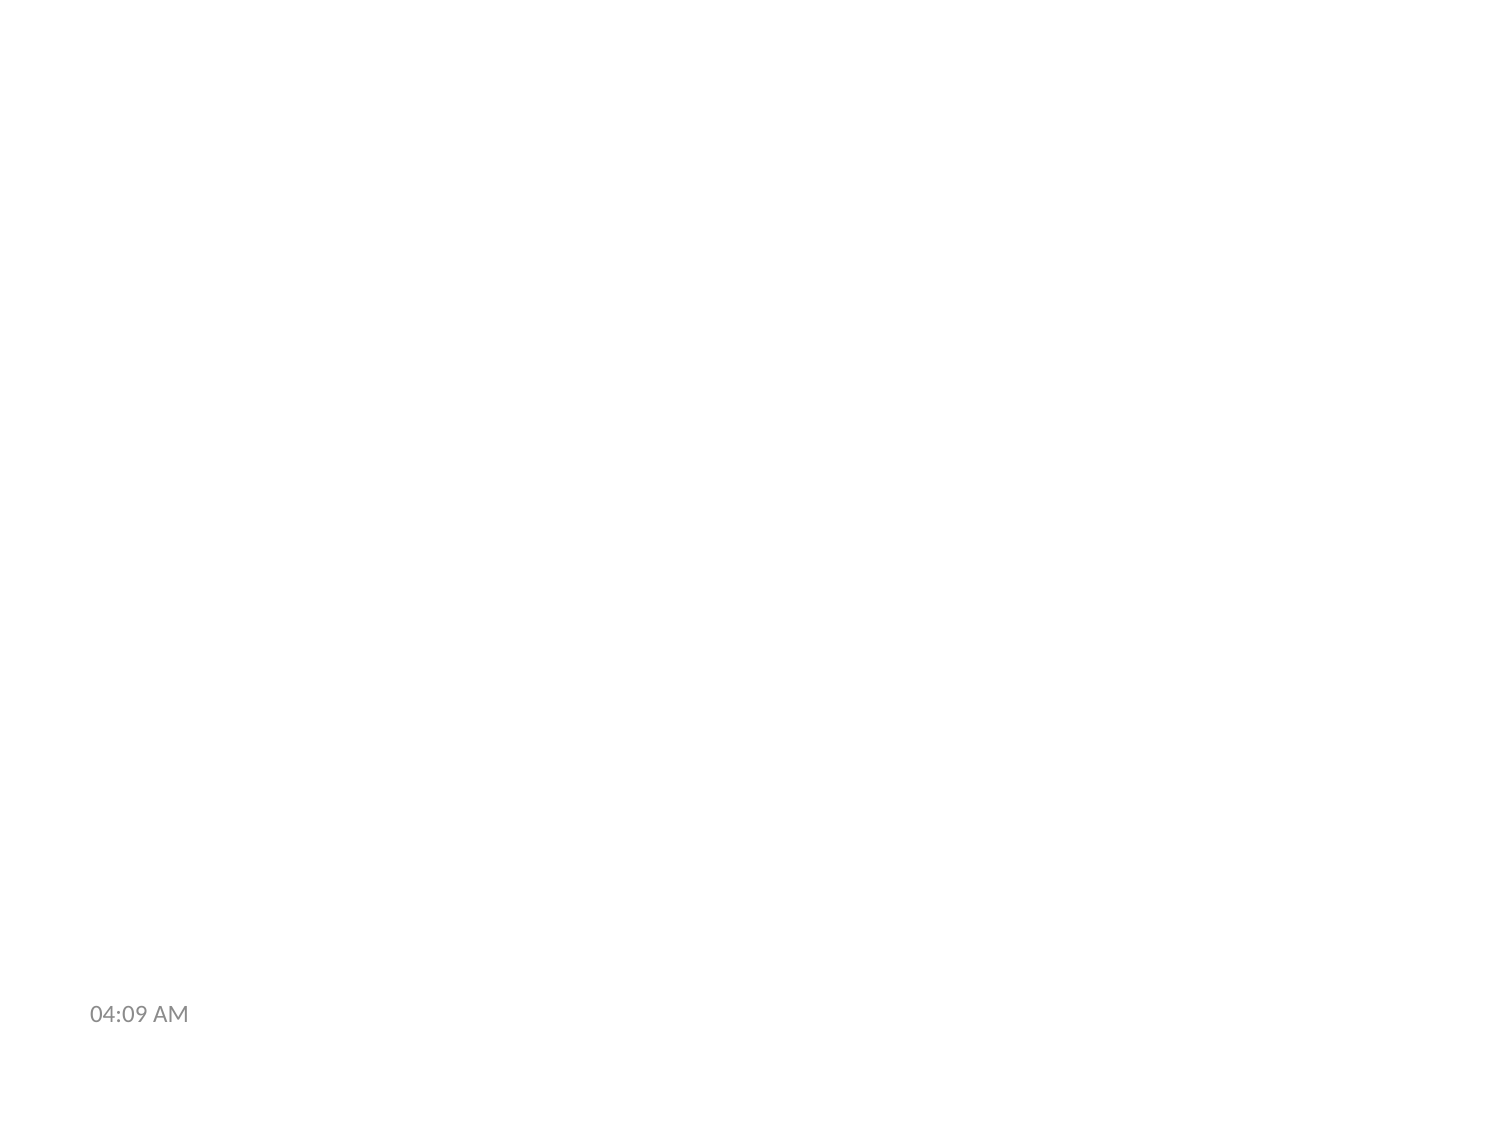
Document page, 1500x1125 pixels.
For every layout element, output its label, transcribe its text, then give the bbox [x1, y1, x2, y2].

text_box 3:35 PM [75, 982, 425, 1043]
